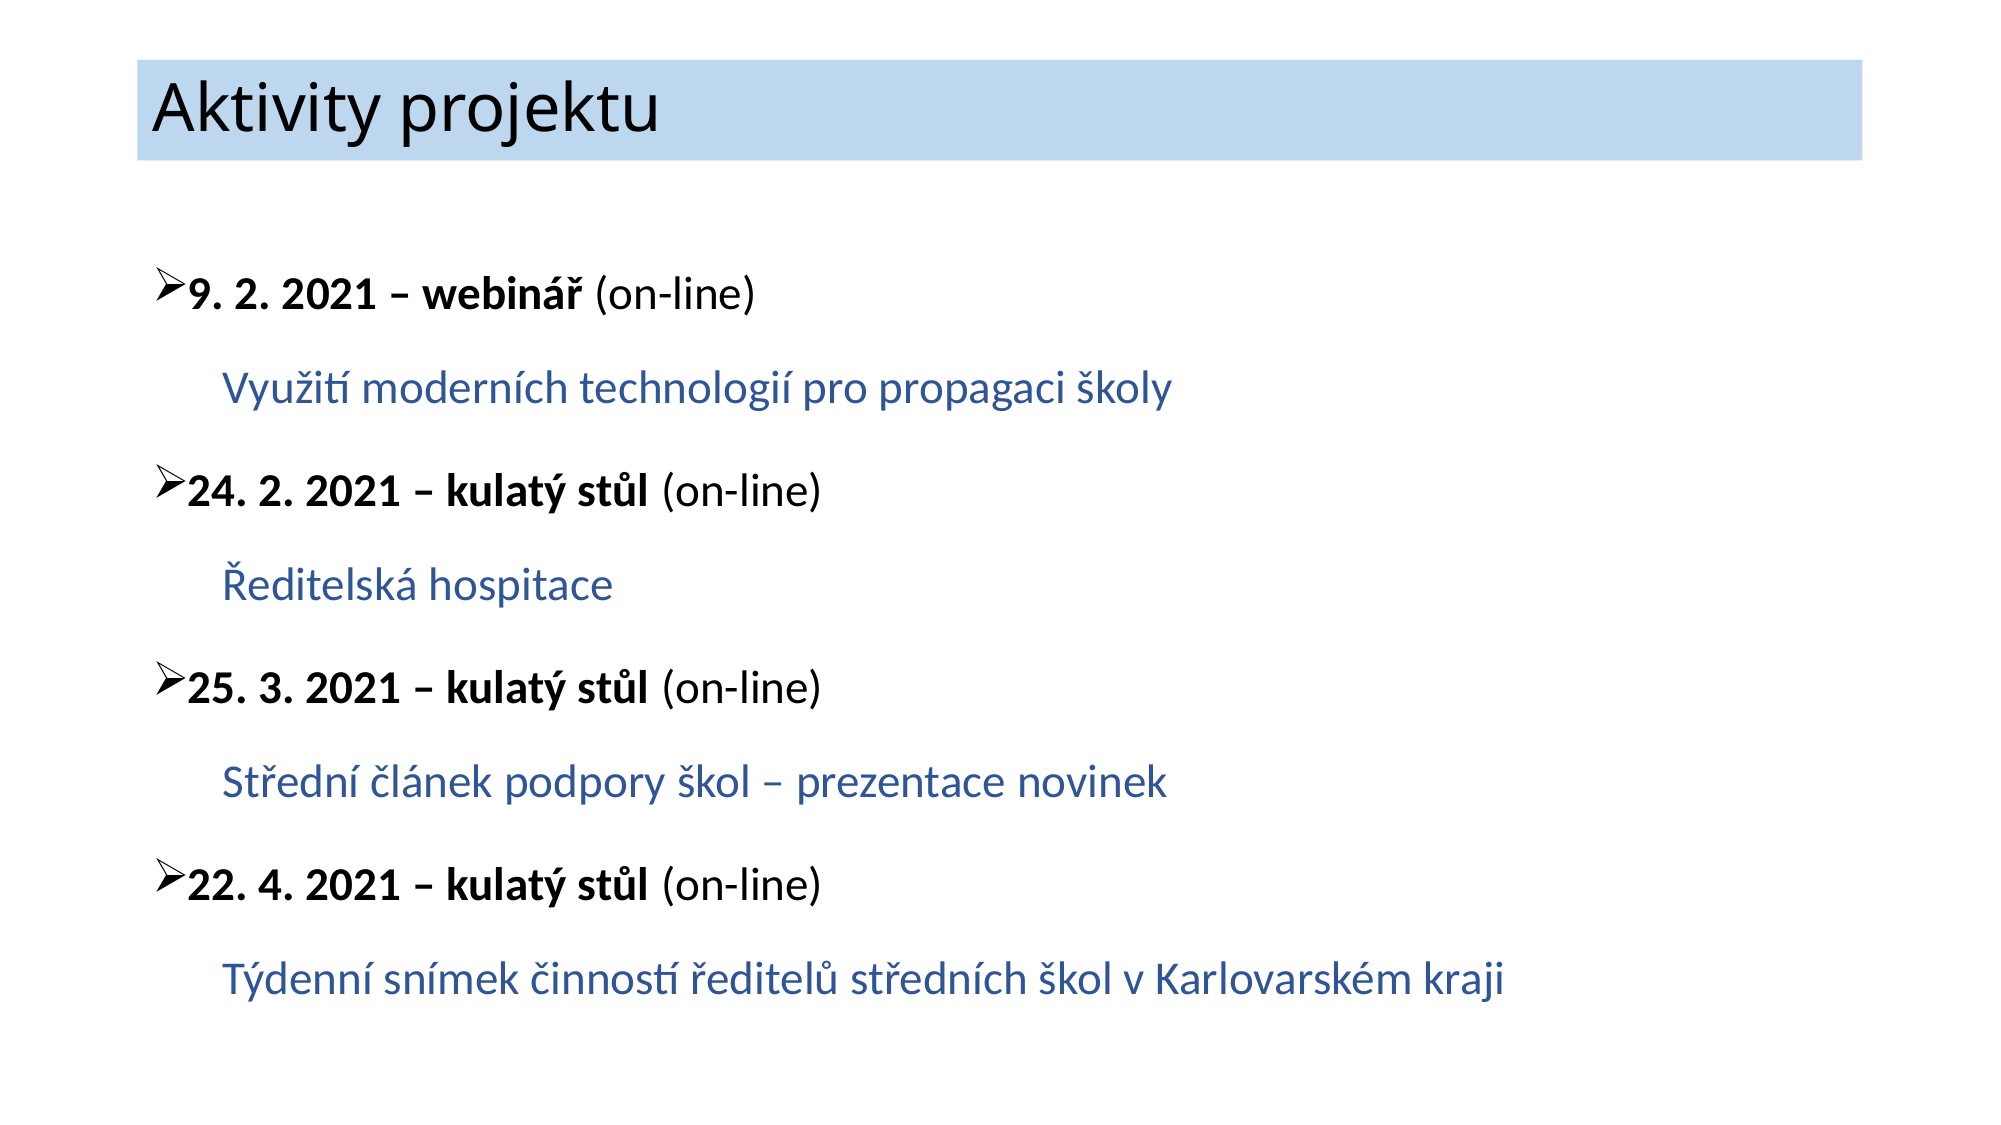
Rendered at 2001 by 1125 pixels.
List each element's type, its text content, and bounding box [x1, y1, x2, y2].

list 9. 2. 2021 – webinář (on-line) Využití moderních technologií pro propagaci školy 24. 2. 2021 – kulatý stůl (on-line) Ředitelská hospitace 25. 3. 2021 – kulatý stůl (on-line) Střední článek podpory škol – prezentace novinek 22. 4. 2021 – kulatý stůl (on-line) Týdenní snímek činností ředitelů středních škol v Karlovarském kraji [137, 226, 1863, 1014]
title Aktivity projektu [137, 59, 1863, 161]
